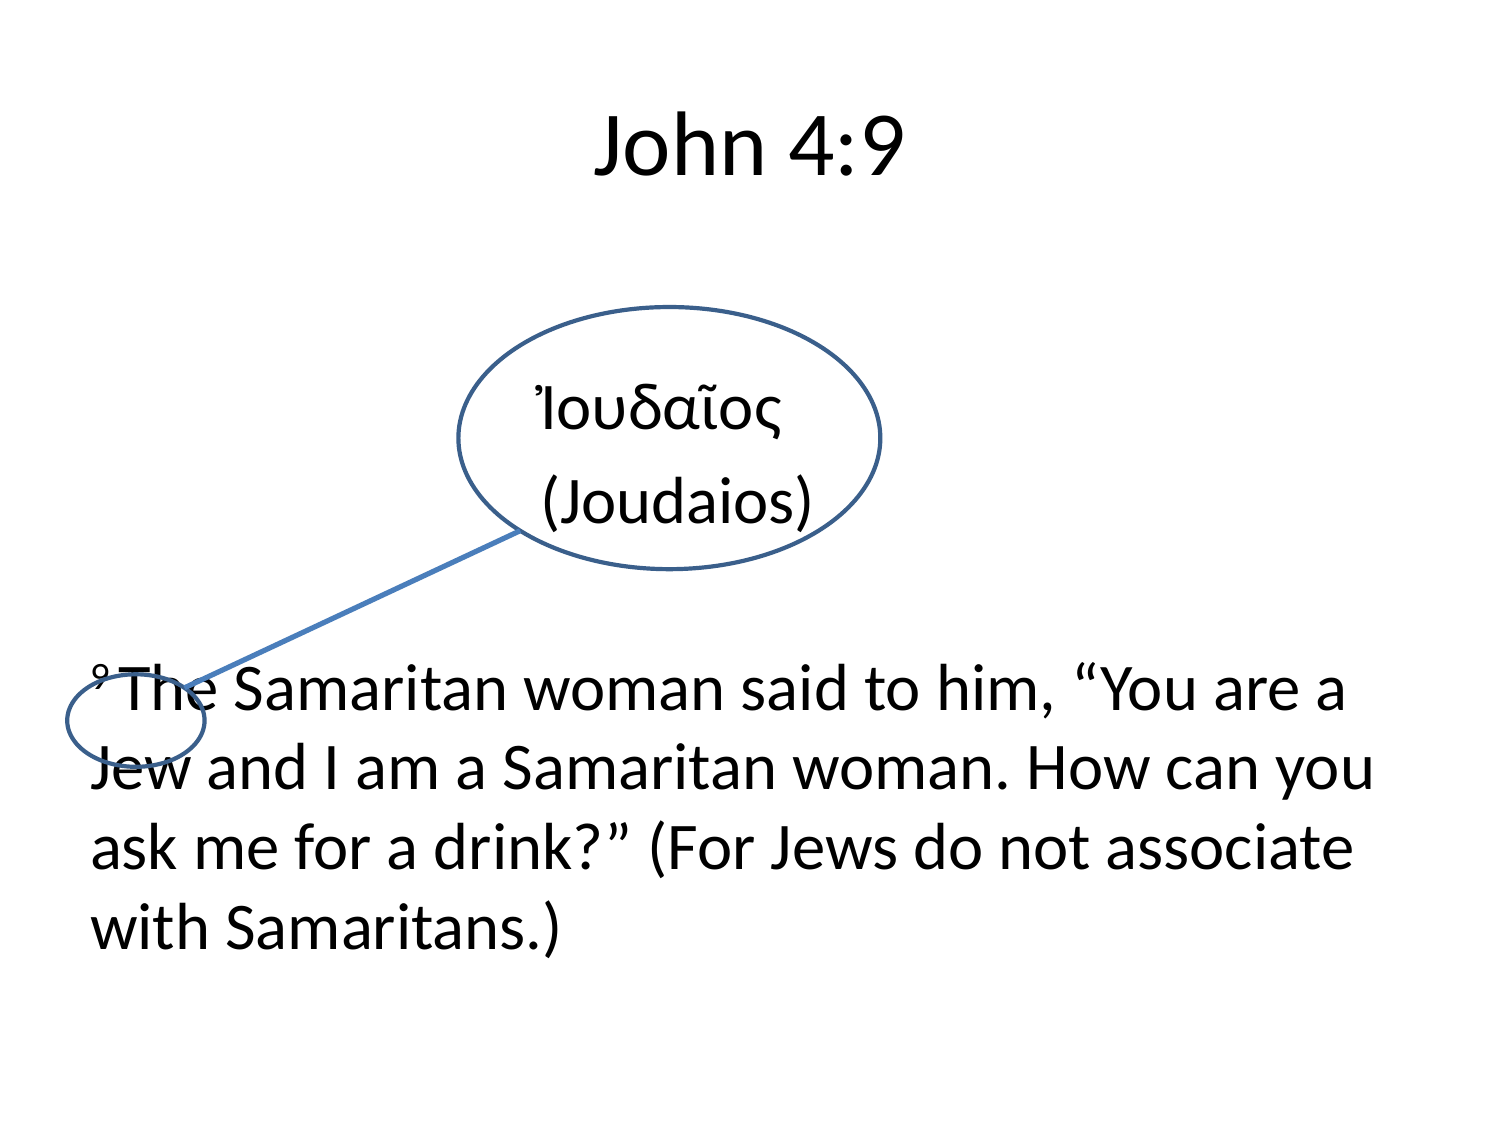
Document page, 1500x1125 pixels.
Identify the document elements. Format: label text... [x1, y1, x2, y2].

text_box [184, 530, 521, 689]
text_box [65, 672, 207, 769]
list Ἰουδαῖος (Joudaios) 9 The Samaritan woman said to him, “You are a Jew and I am a Samaritan woman. How can you ask me for a drink?” (For Jews do not associate with Samaritans.) [75, 262, 1425, 1005]
text_box [456, 304, 883, 572]
title John 4:9 [75, 45, 1425, 233]
